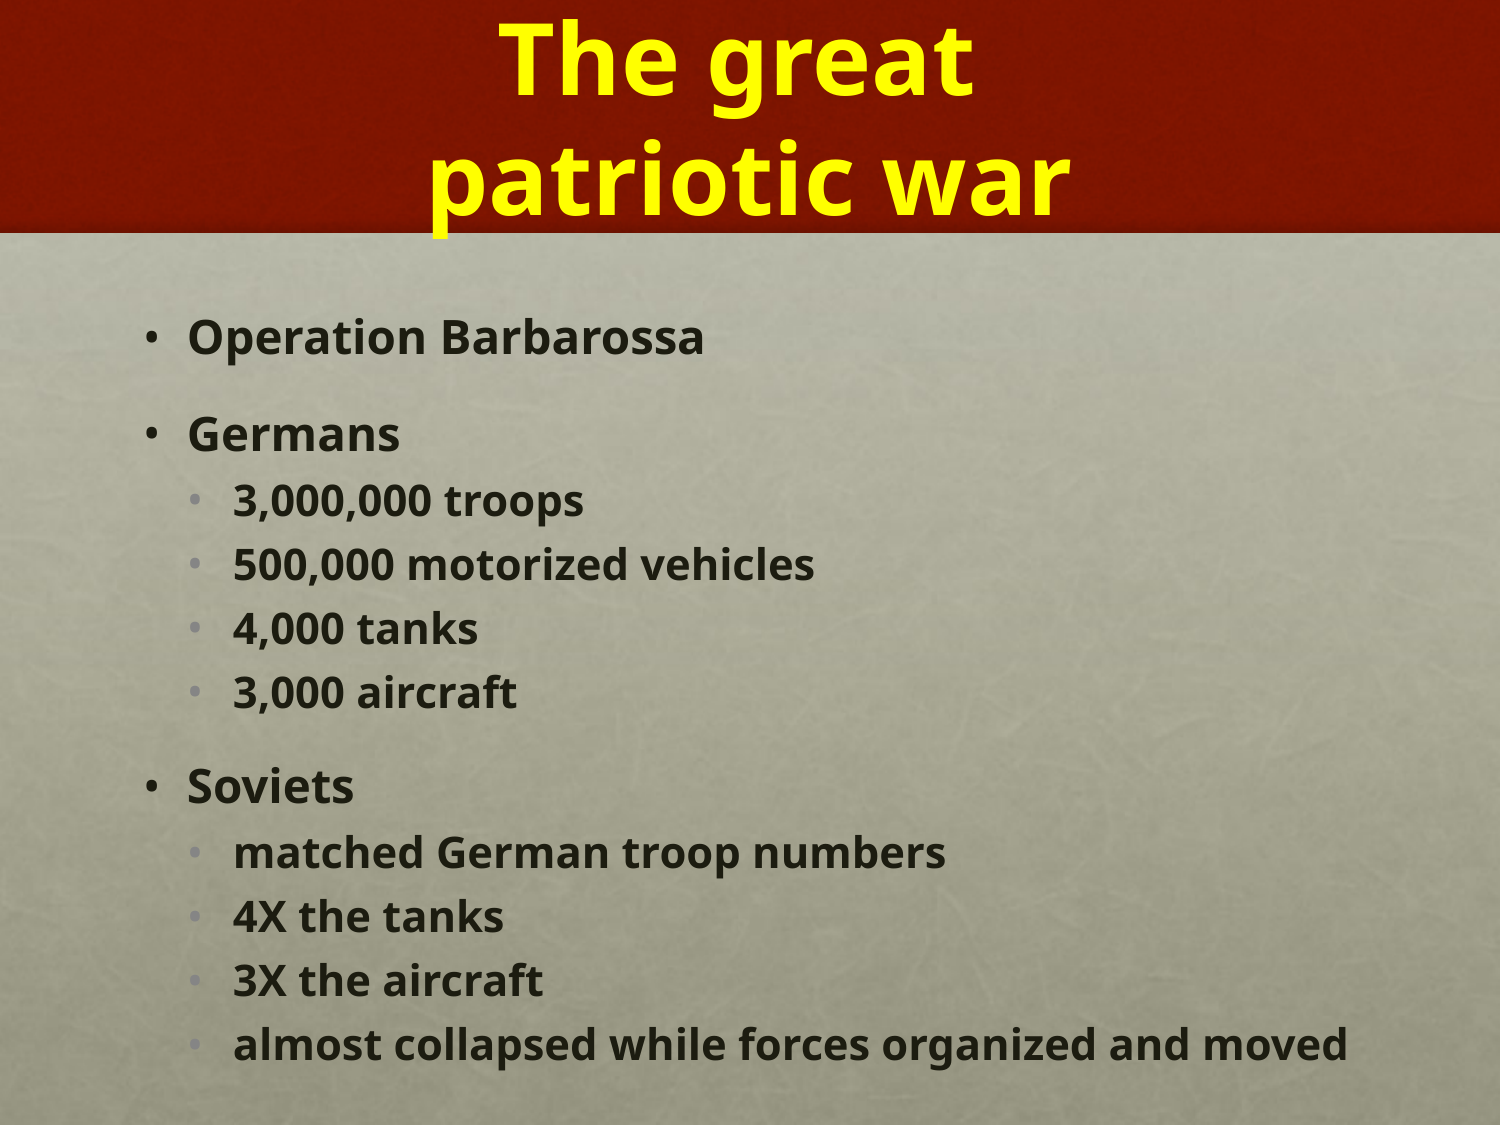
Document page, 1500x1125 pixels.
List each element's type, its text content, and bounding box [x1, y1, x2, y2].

picture [0, 214, 1500, 1125]
title The great patriotic war [127, 10, 1372, 221]
list Operation Barbarossa Germans 3,000,000 troops 500,000 motorized vehicles 4,000 tanks 3,000 aircraft Soviets matched German troop numbers 4X the tanks 3X the aircraft almost collapsed while forces organized and moved [127, 299, 1372, 1125]
